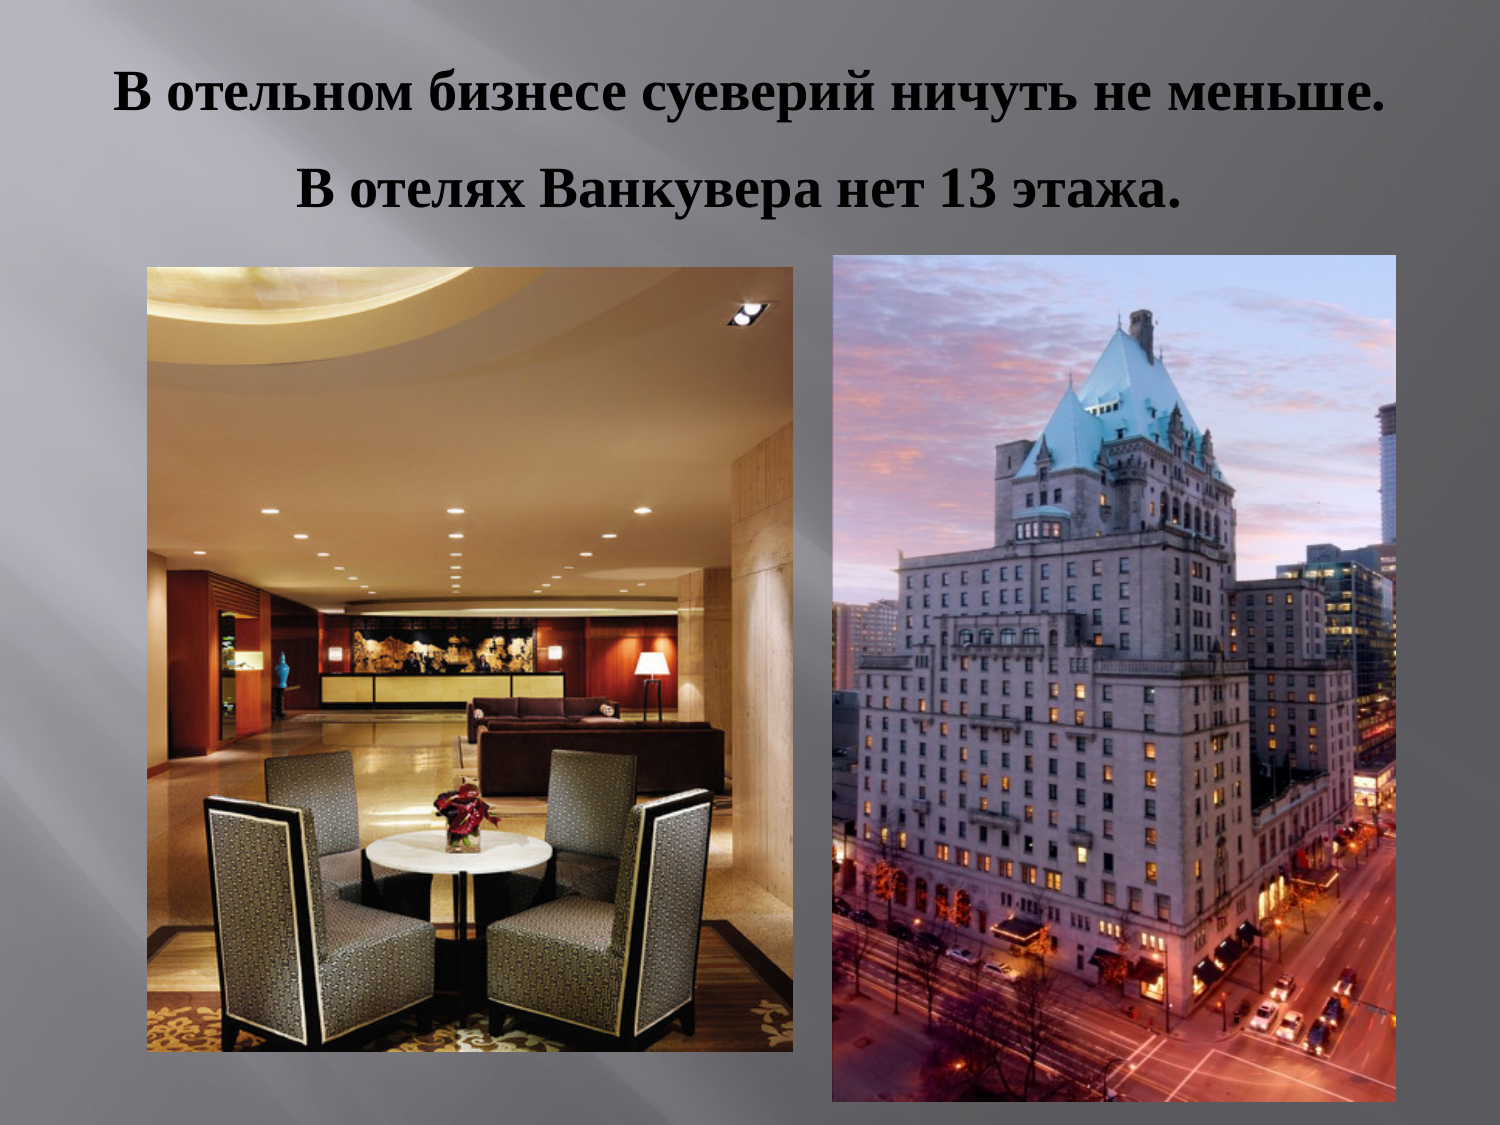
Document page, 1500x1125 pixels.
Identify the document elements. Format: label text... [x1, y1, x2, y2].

picture [832, 255, 1396, 1102]
title В отельном бизнесе суеверий ничуть не меньше. В отелях Ванкувера нет 13 этажа. [75, 45, 1425, 233]
picture [147, 266, 794, 1052]
